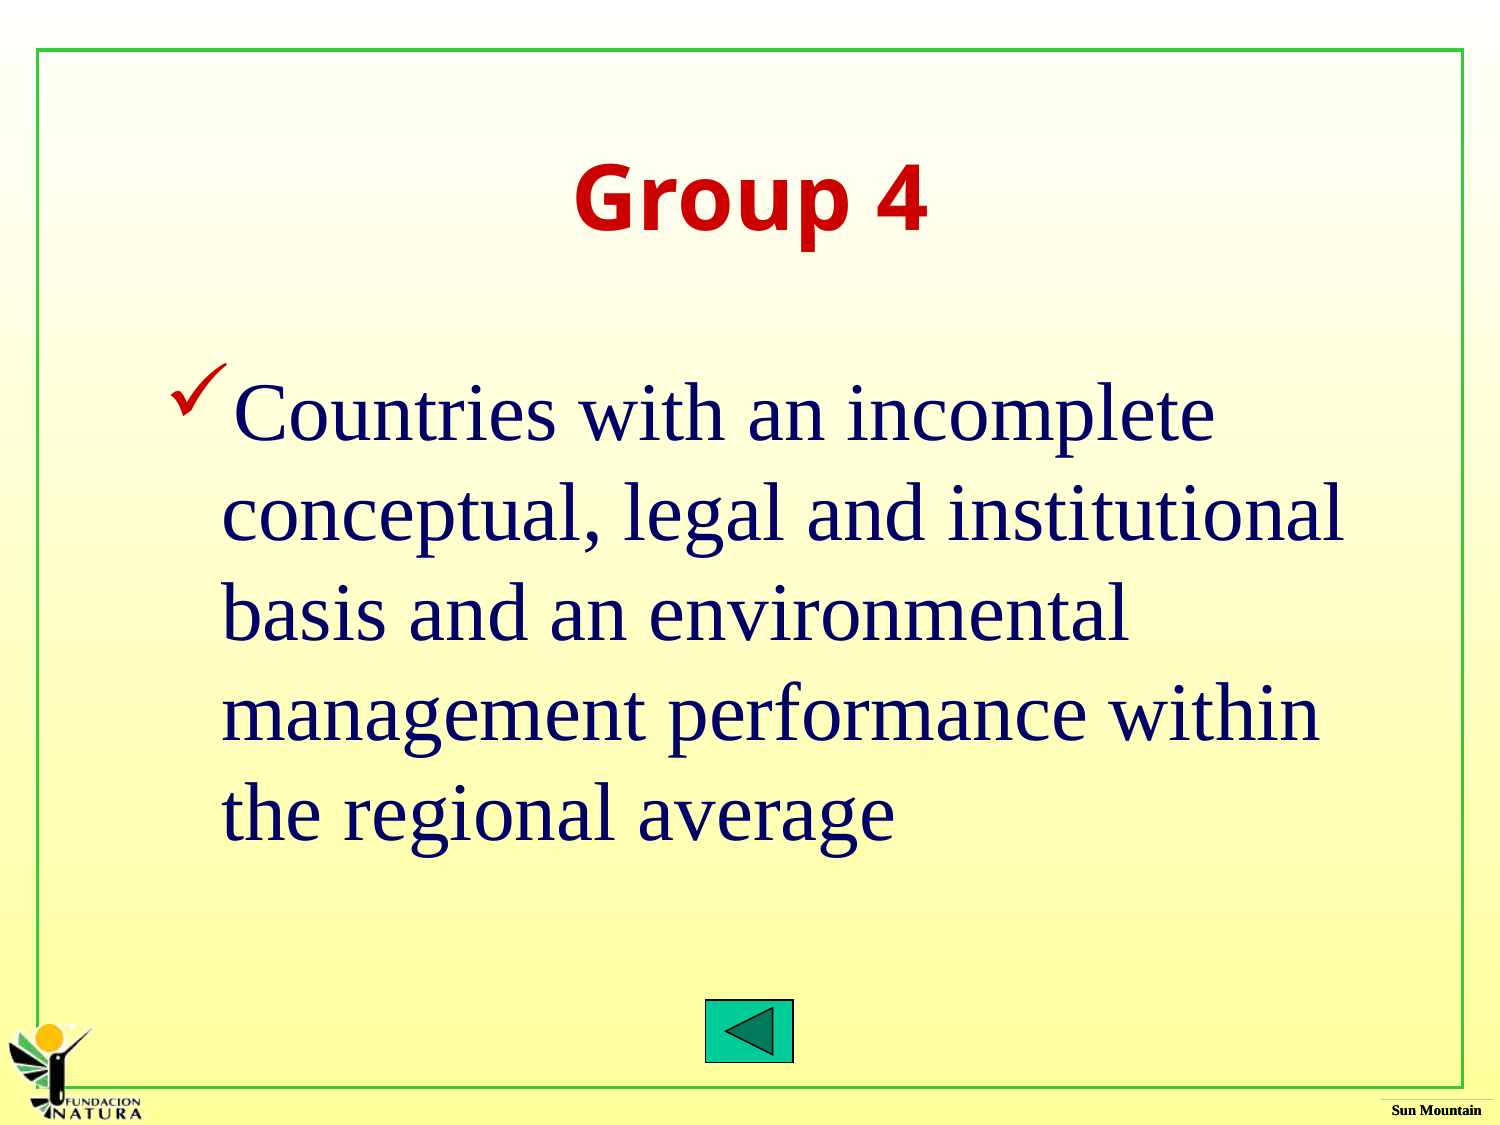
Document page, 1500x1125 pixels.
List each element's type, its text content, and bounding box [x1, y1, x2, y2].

text_box [705, 999, 793, 1063]
text_box Countries with an incomplete conceptual, legal and institutional basis and an environmental management performance within the regional average [149, 349, 1425, 888]
text_box Group 4 [112, 99, 1388, 288]
